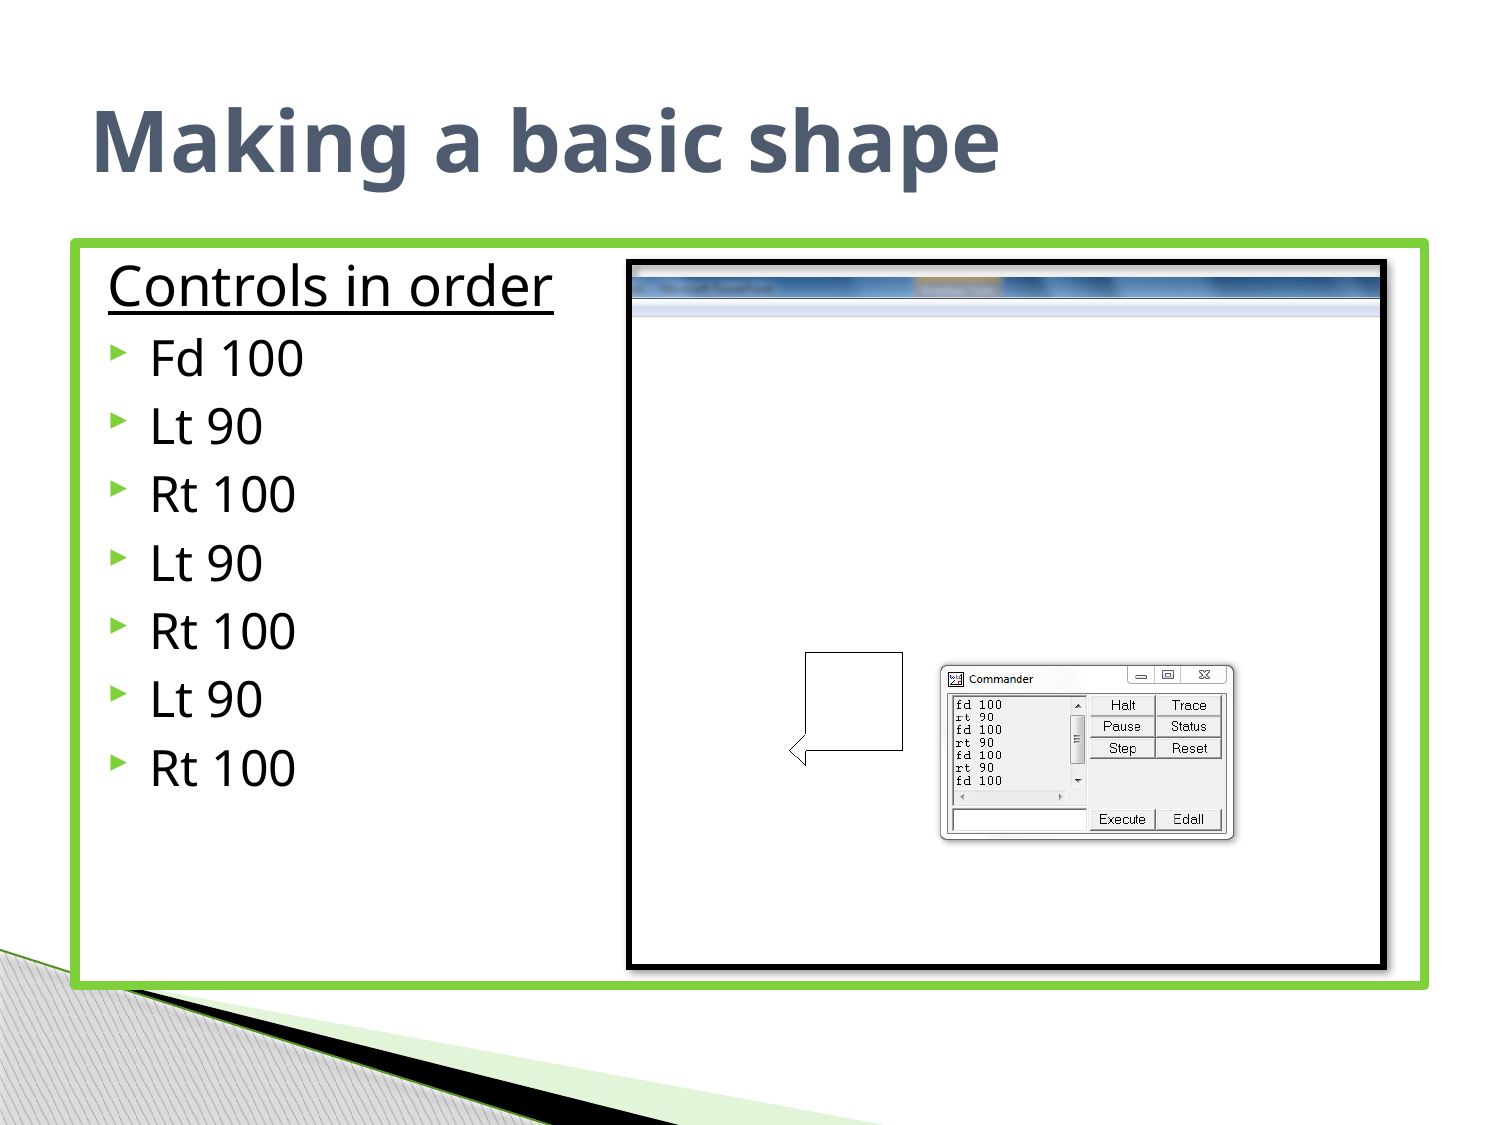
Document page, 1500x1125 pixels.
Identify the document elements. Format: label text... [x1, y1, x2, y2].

list Controls in order Fd 100 Lt 90 Rt 100 Lt 90 Rt 100 Lt 90 Rt 100 [70, 238, 1429, 990]
title Making a basic shape [75, 45, 1425, 233]
picture [631, 264, 1381, 964]
